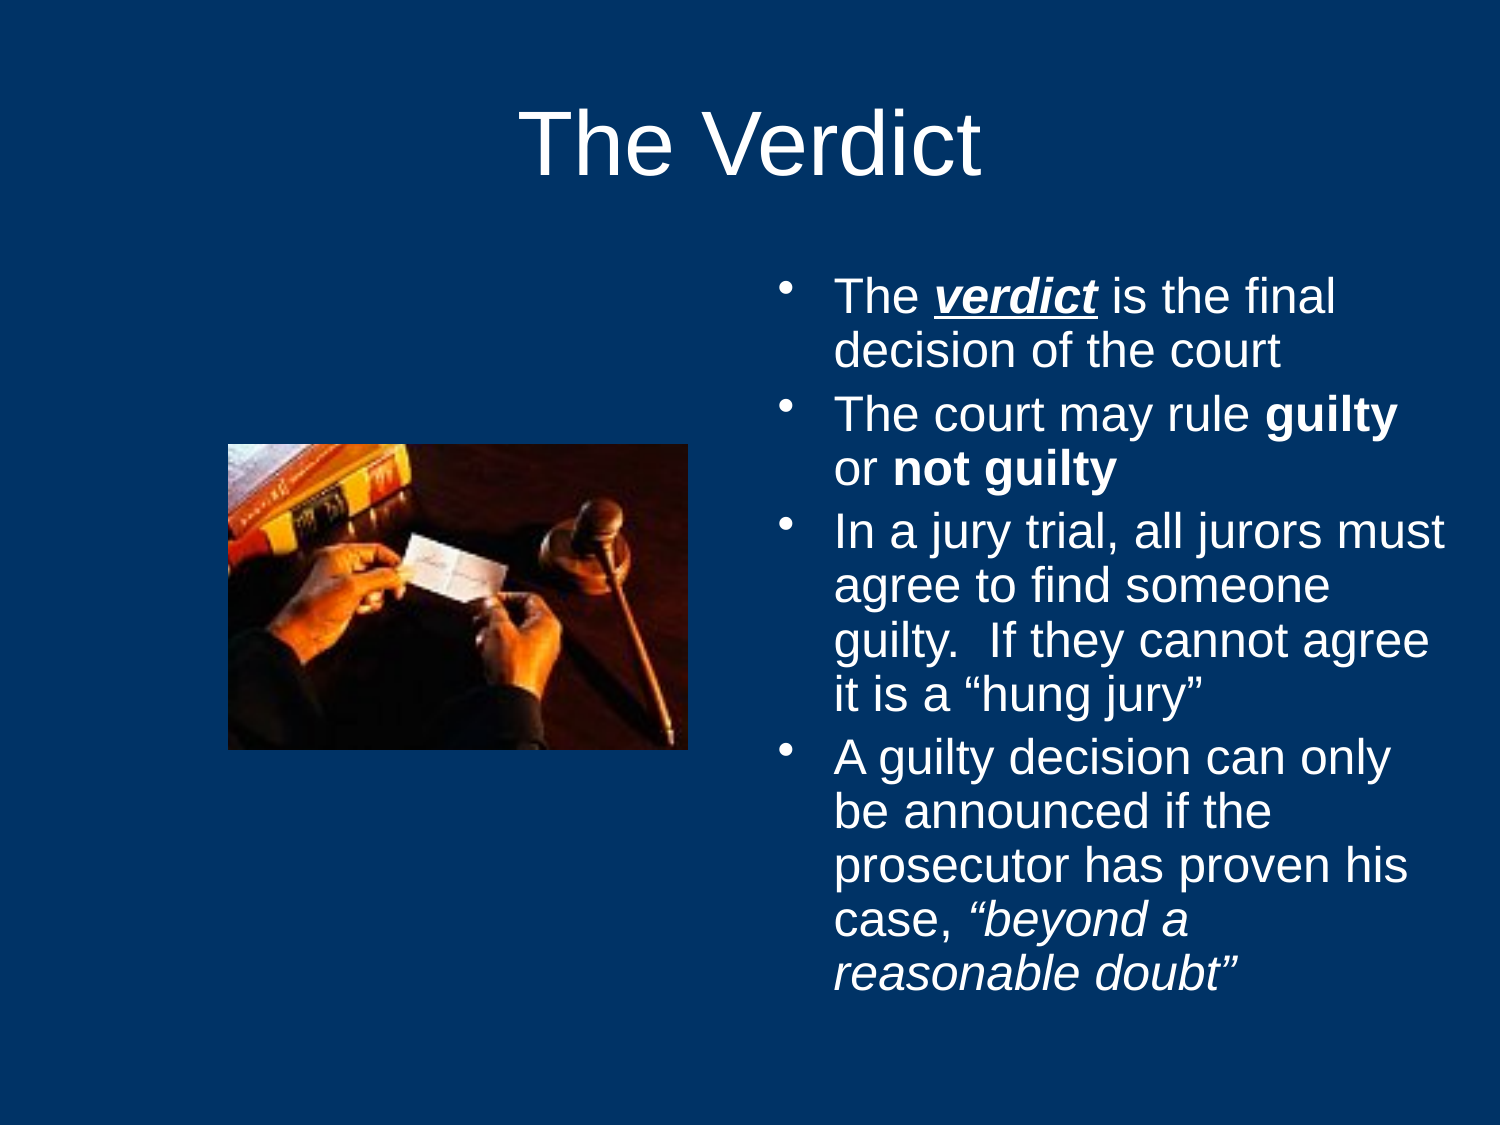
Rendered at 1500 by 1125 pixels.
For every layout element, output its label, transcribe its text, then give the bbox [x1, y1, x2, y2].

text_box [228, 444, 688, 751]
list The verdict is the final decision of the court The court may rule guilty or not guilty In a jury trial, all jurors must agree to find someone guilty. If they cannot agree it is a “hung jury” A guilty decision can only be announced if the prosecutor has proven his case, “beyond a reasonable doubt” [762, 262, 1463, 1005]
title The Verdict [75, 45, 1425, 233]
